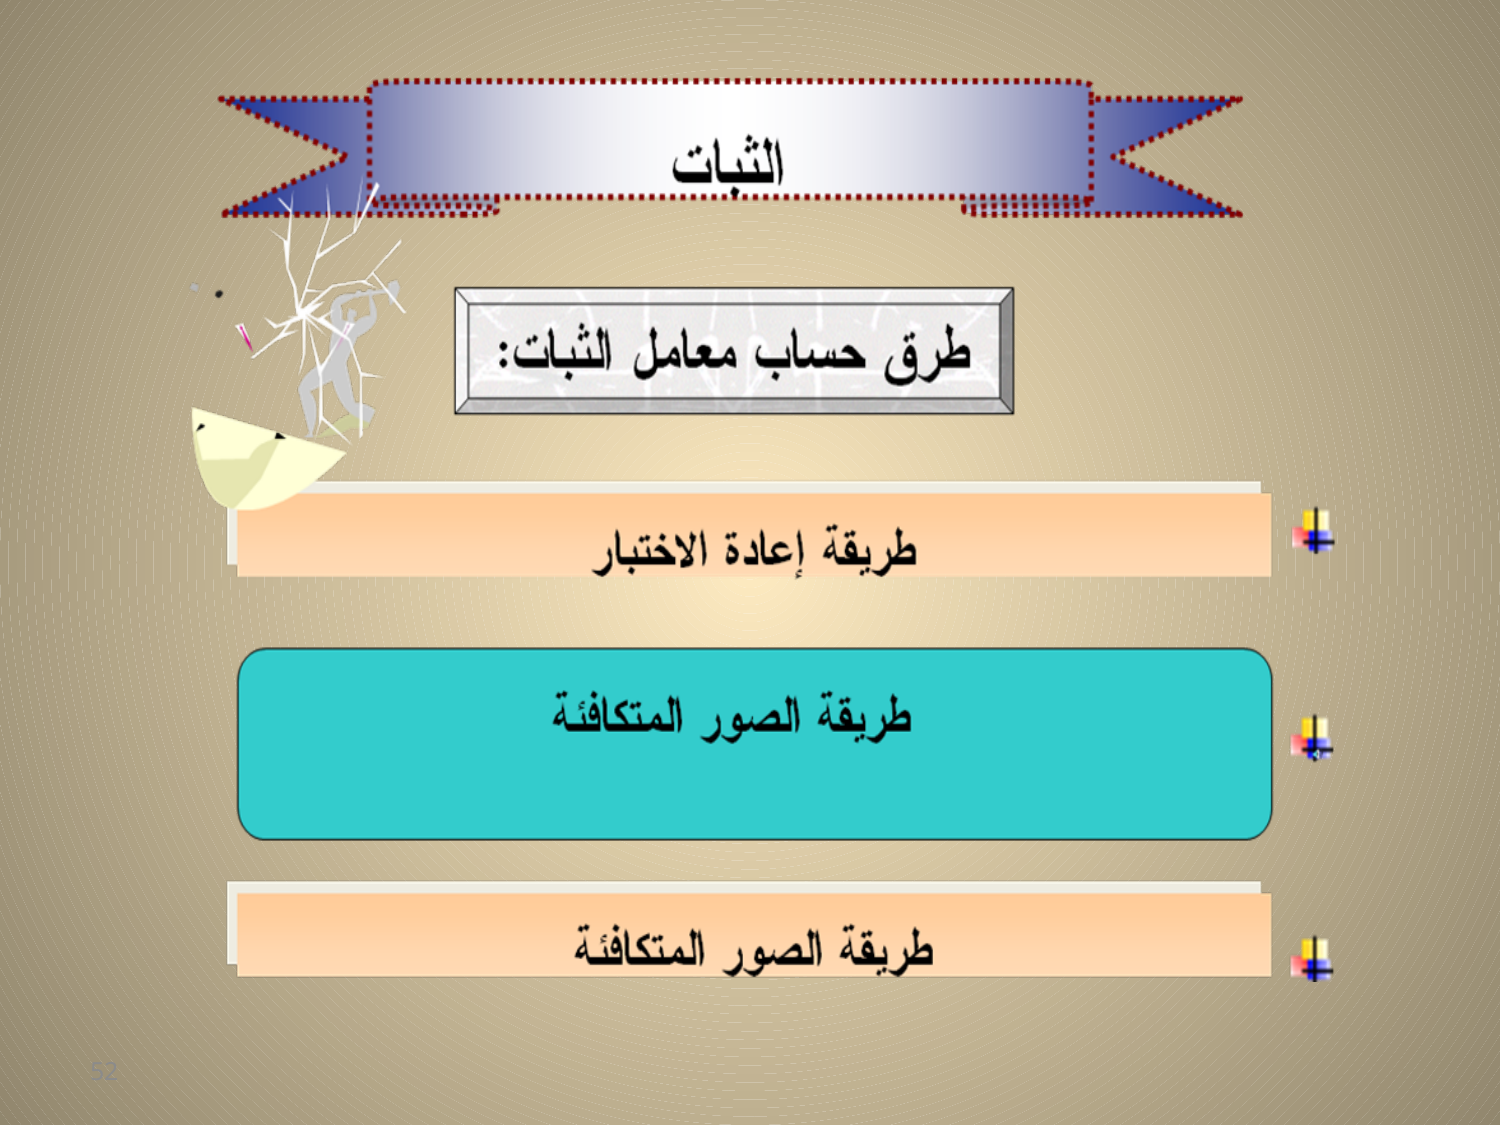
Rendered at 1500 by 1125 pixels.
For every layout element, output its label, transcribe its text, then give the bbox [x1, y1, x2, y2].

picture [187, 70, 1337, 997]
slide_number 52 [75, 1042, 425, 1103]
